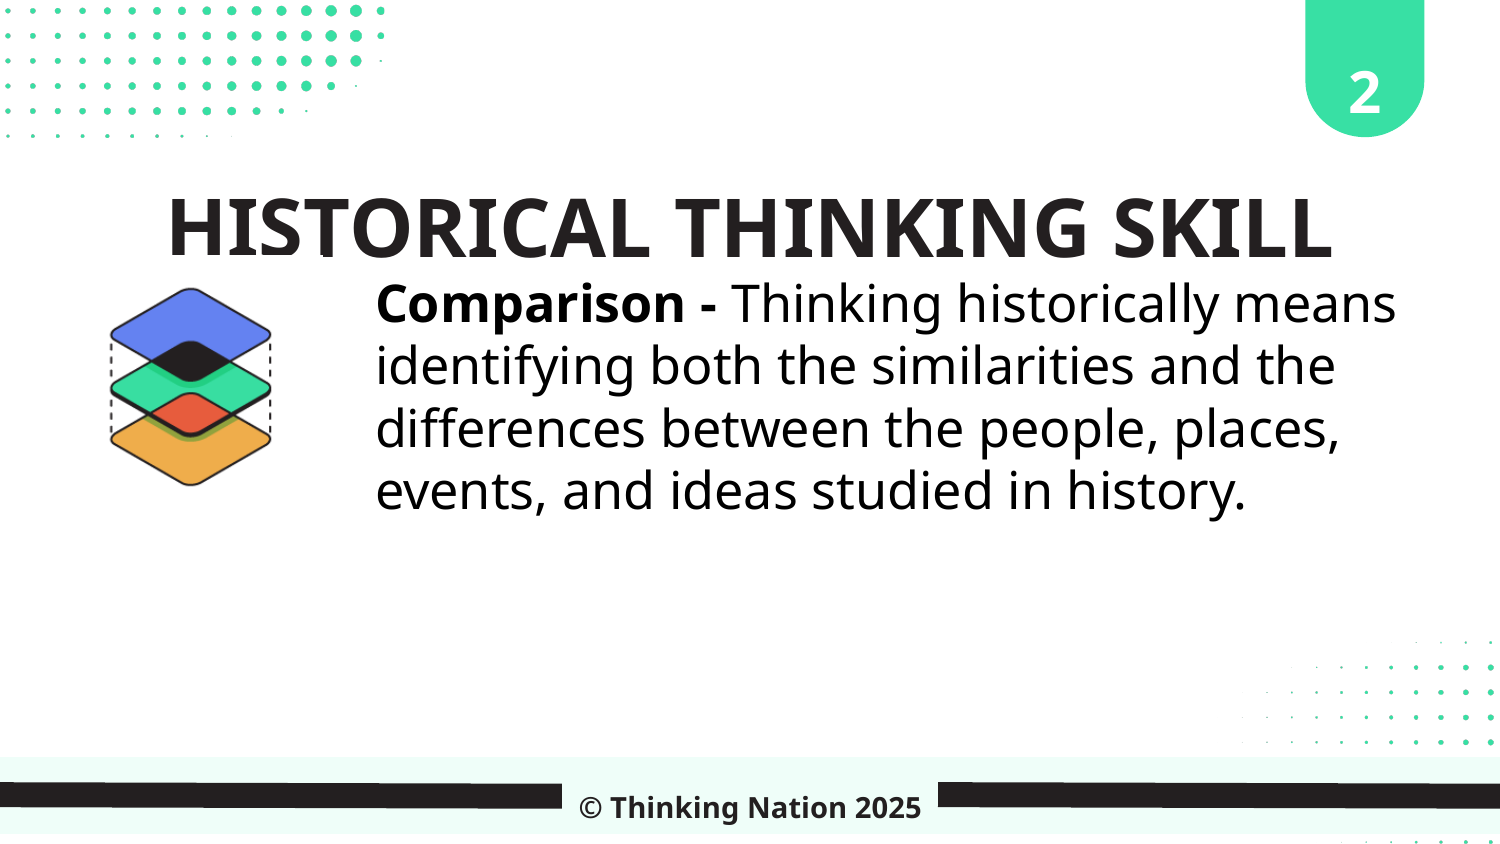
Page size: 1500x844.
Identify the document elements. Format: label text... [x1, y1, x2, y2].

text_box [0, 0, 385, 138]
text_box [1217, 640, 1500, 755]
text_box Comparison - Thinking historically means identifying both the similarities and the differences between the people, places, events, and ideas studied in history. [375, 274, 1421, 641]
picture [59, 255, 324, 520]
text_box HISTORICAL THINKING SKILL [59, 137, 1441, 274]
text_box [0, 756, 1500, 835]
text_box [1300, 0, 1430, 138]
